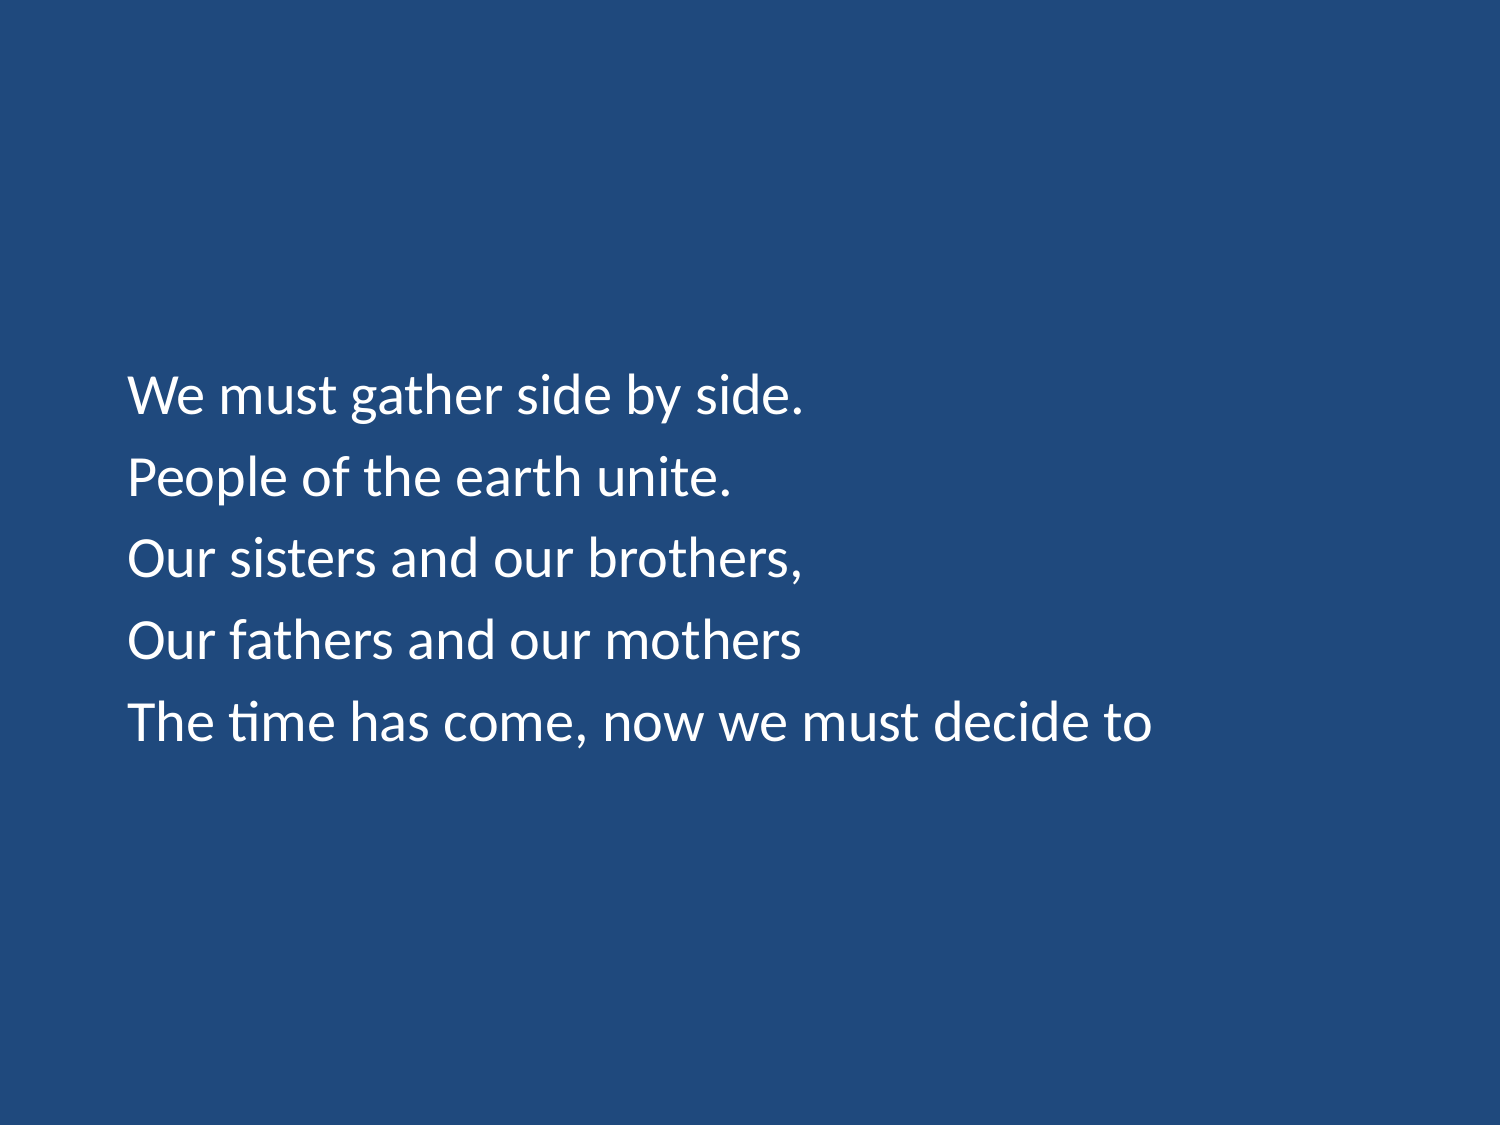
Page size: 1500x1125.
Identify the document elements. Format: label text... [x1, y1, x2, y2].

list We must gather side by side. People of the earth unite. Our sisters and our brothers, Our fathers and our mothers The time has come, now we must decide to [112, 348, 1454, 777]
